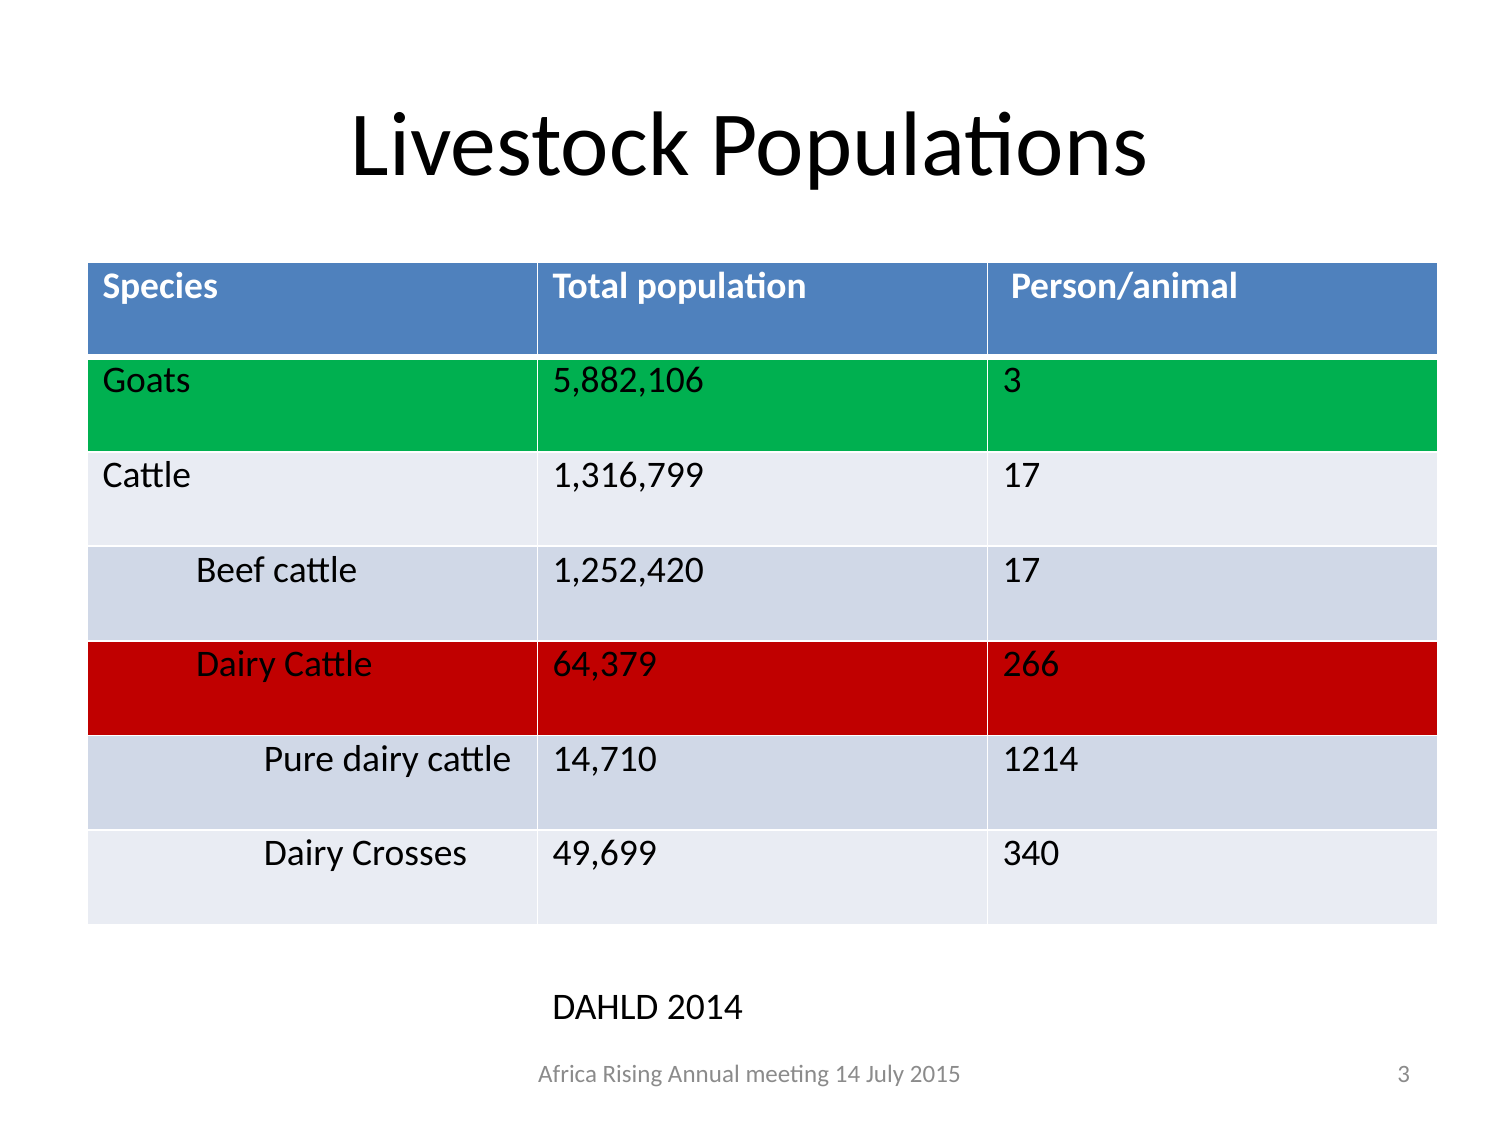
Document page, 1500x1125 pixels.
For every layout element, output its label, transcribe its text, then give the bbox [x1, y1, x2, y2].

table_header Total population [538, 263, 987, 354]
text_box DAHLD 2014 [537, 974, 888, 1035]
table_cell Cattle [88, 453, 537, 545]
table_cell 17 [988, 547, 1437, 640]
title Livestock Populations [75, 45, 1425, 233]
table_cell 64,379 [538, 642, 987, 735]
table_cell 17 [988, 453, 1437, 545]
table_cell 1,316,799 [538, 453, 987, 545]
table_cell 5,882,106 [538, 360, 987, 451]
table_cell 3 [988, 360, 1437, 451]
table_header Species [88, 263, 537, 354]
table_cell Dairy Crosses [88, 831, 537, 924]
table_cell 1214 [988, 736, 1437, 829]
table_header Person/animal [988, 263, 1437, 354]
table_cell Beef cattle [88, 547, 537, 640]
table_cell 340 [988, 831, 1437, 924]
table_cell 14,710 [538, 736, 987, 829]
slide_number 3 [1074, 1042, 1425, 1103]
footer Africa Rising Annual meeting 14 July 2015 [512, 1042, 988, 1103]
table_cell Goats [88, 360, 537, 451]
table_cell Dairy Cattle [88, 642, 537, 735]
table_cell 49,699 [538, 831, 987, 924]
table_cell 1,252,420 [538, 547, 987, 640]
table_cell Pure dairy cattle [88, 736, 537, 829]
table_cell 266 [988, 642, 1437, 735]
